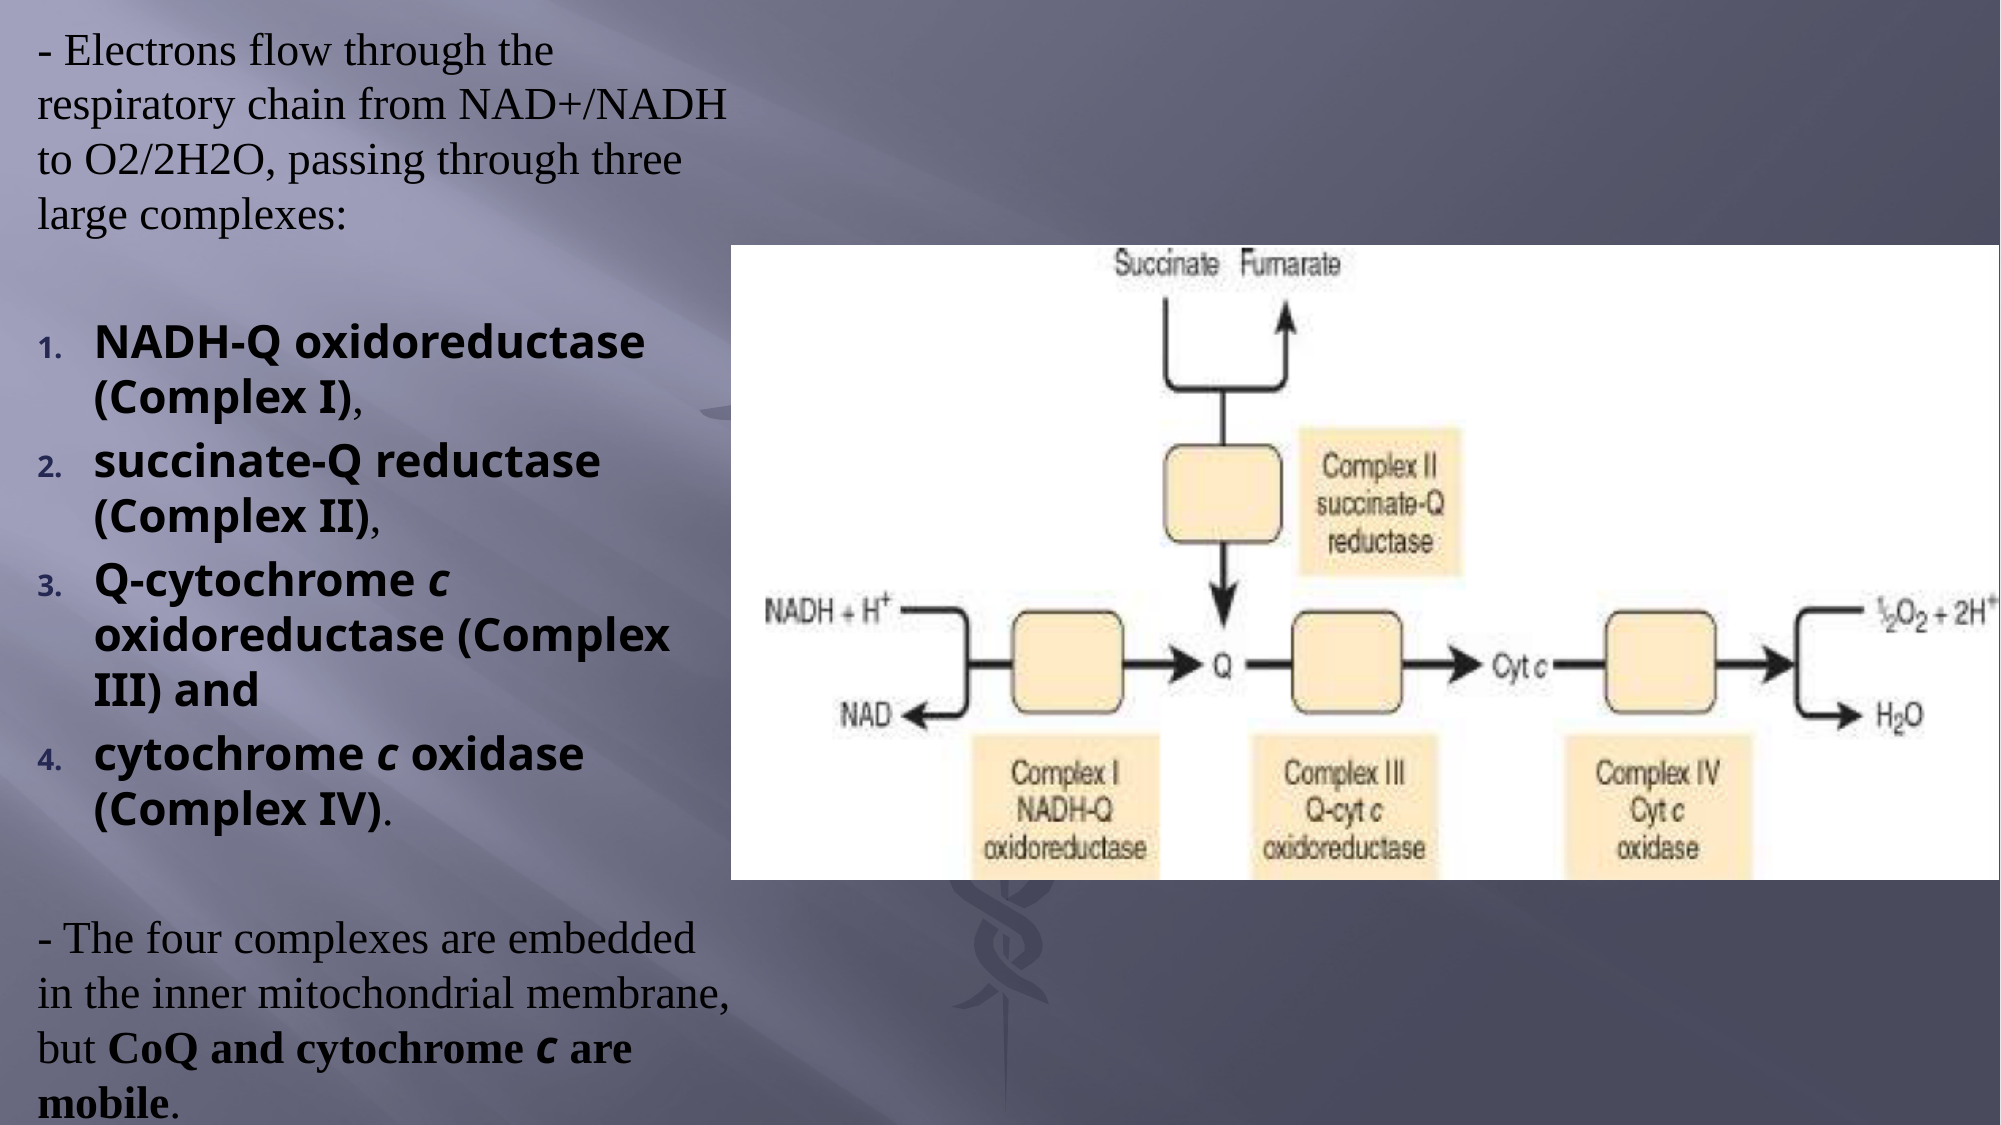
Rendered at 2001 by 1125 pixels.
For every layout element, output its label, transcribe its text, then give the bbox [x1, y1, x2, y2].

list - Electrons flow through the respiratory chain from NAD+/NADH to O2/2H2O, passing through three large complexes: NADH-Q oxidoreductase (Complex I), succinate-Q reductase (Complex II), Q-cytochrome c oxidoreductase (Complex III) and cytochrome c oxidase (Complex IV). - The four complexes are embedded in the inner mitochondrial membrane, but CoQ and cytochrome c are mobile. [0, 11, 757, 1125]
picture [731, 245, 1999, 880]
